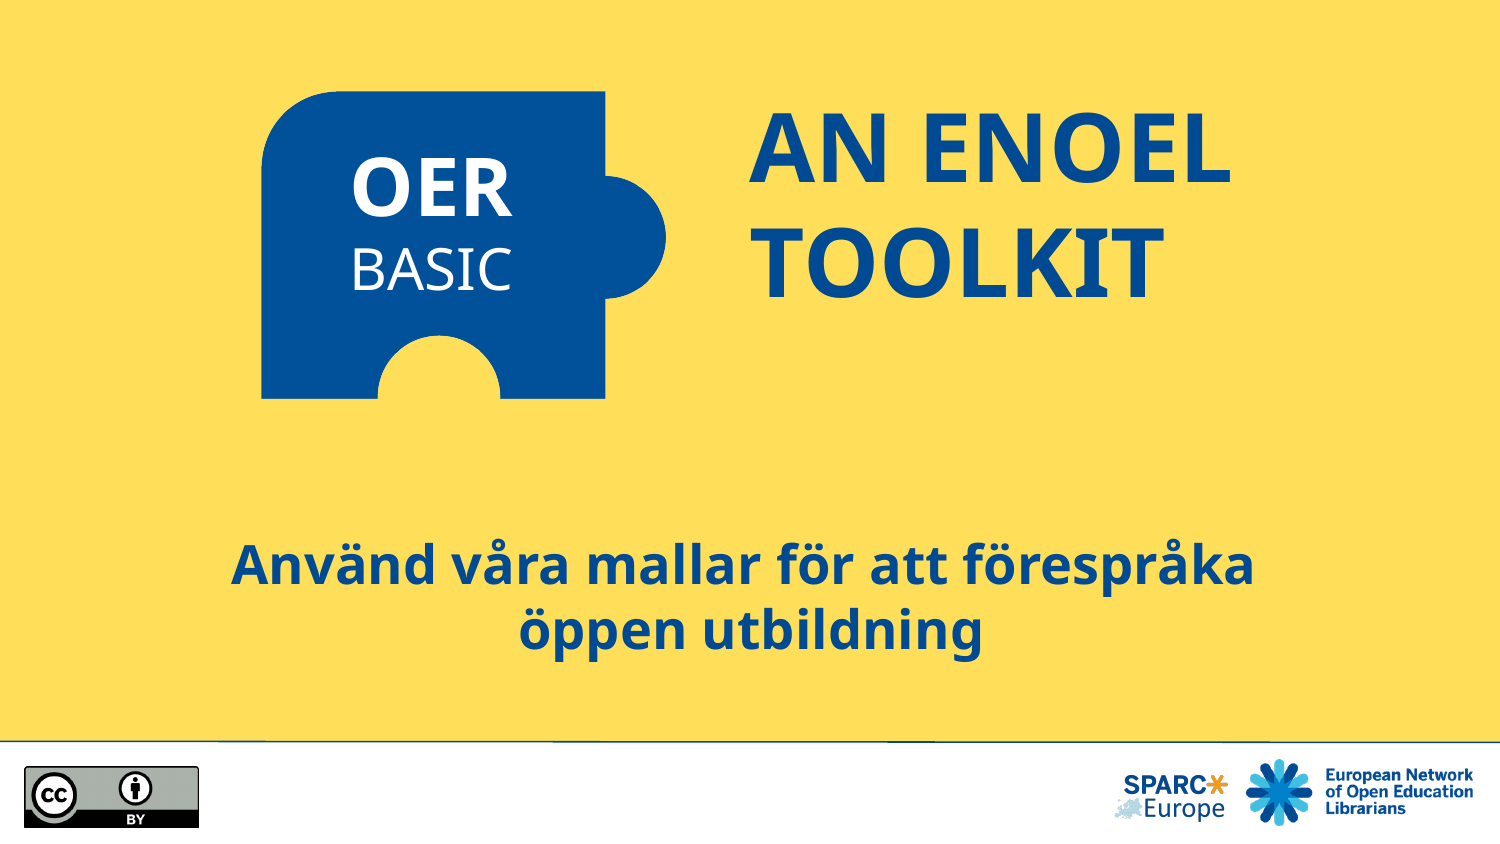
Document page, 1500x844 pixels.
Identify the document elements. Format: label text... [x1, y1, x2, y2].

picture [1246, 759, 1473, 826]
text_box OER BASIC [671, 116, 951, 321]
picture [24, 765, 199, 828]
text_box Använd våra mallar för att förespråka öppen utbildning [63, 515, 1440, 739]
picture [1114, 757, 1232, 824]
text_box AN ENOEL TOOLKIT [734, 72, 1386, 333]
text_box [0, 750, 1500, 844]
picture [261, 91, 666, 399]
